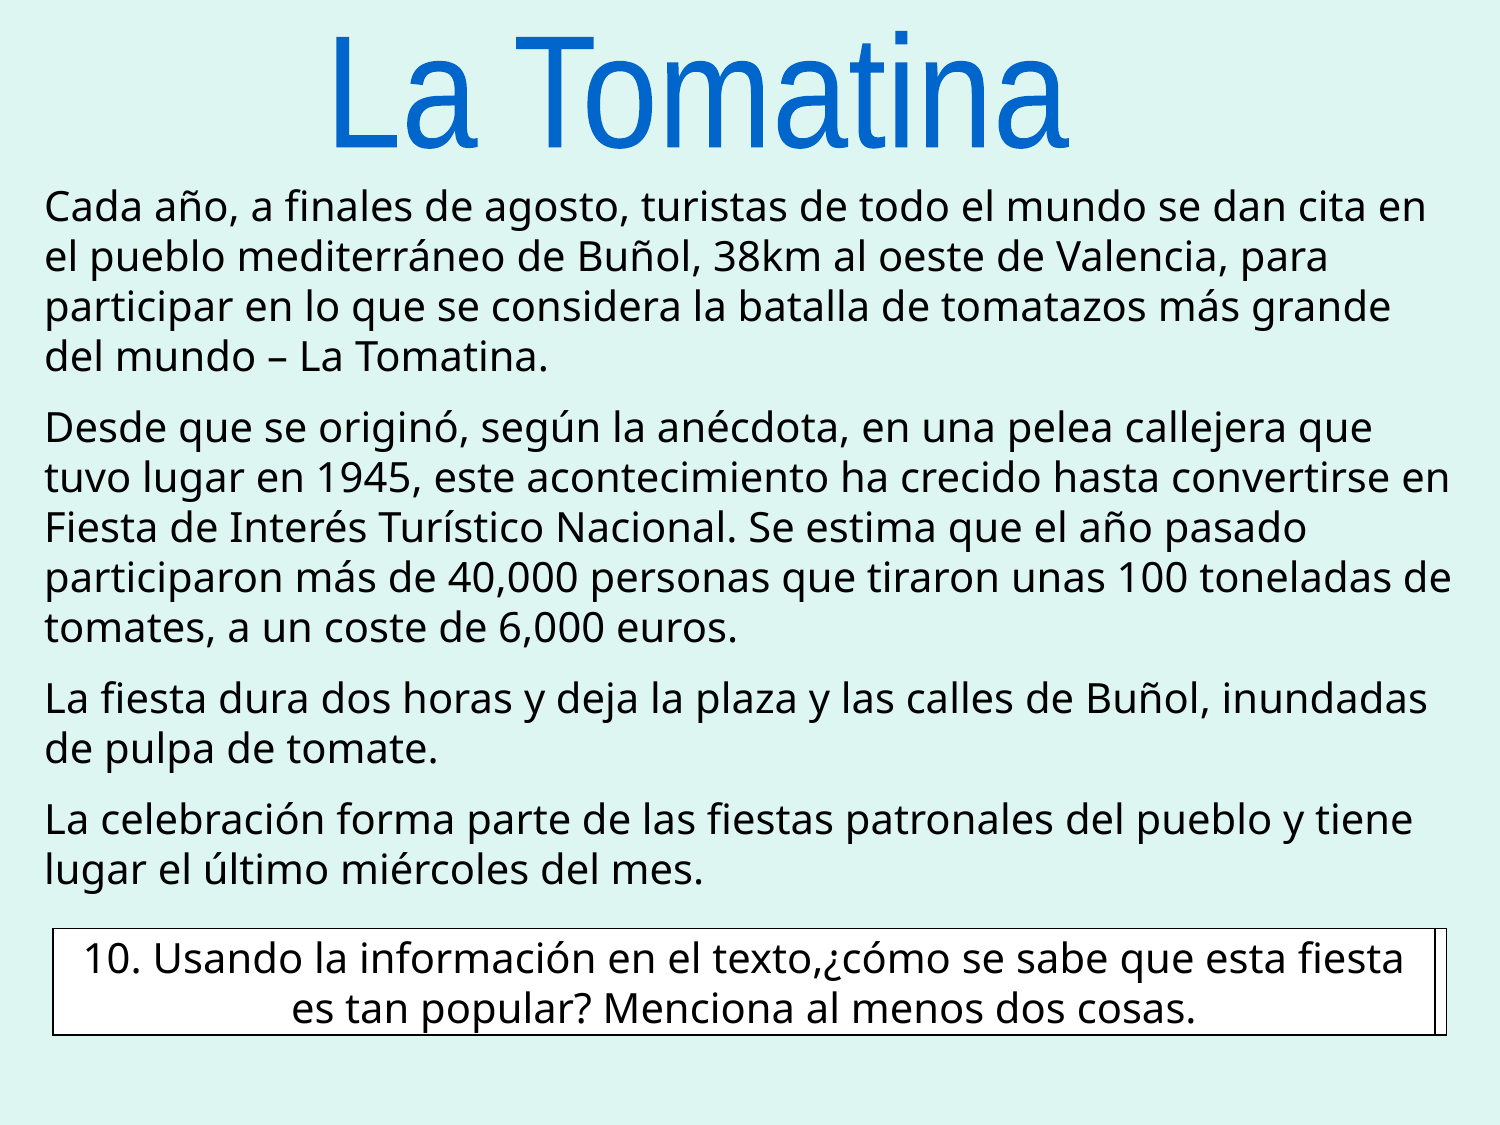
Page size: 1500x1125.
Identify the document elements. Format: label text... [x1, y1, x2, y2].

text_box 10. Usando la información en el texto,¿cómo se sabe que esta fiesta es tan popular? Menciona al menos dos cosas. [53, 928, 1436, 1035]
text_box 3. ¿Cuándo se originó esta fiesta? [1436, 928, 1447, 1035]
text_box Cada año, a finales de agosto, turistas de todo el mundo se dan cita en el pueblo mediterráneo de Buñol, 38km al oeste de Valencia, para participar en lo que se considera la batalla de tomatazos más grande del mundo – La Tomatina. Desde que se originó, según la anécdota, en una pelea callejera que tuvo lugar en 1945, este acontecimiento ha crecido hasta convertirse en Fiesta de Interés Turístico Nacional. Se estima que el año pasado participaron más de 40,000 personas que tiraron unas 100 toneladas de tomates, a un coste de 6,000 euros. La fiesta dura dos horas y deja la plaza y las calles de Buñol, inundadas de pulpa de tomate. La celebración forma parte de las fiestas patronales del pueblo y tiene lugar el último miércoles del mes. [29, 172, 1471, 901]
